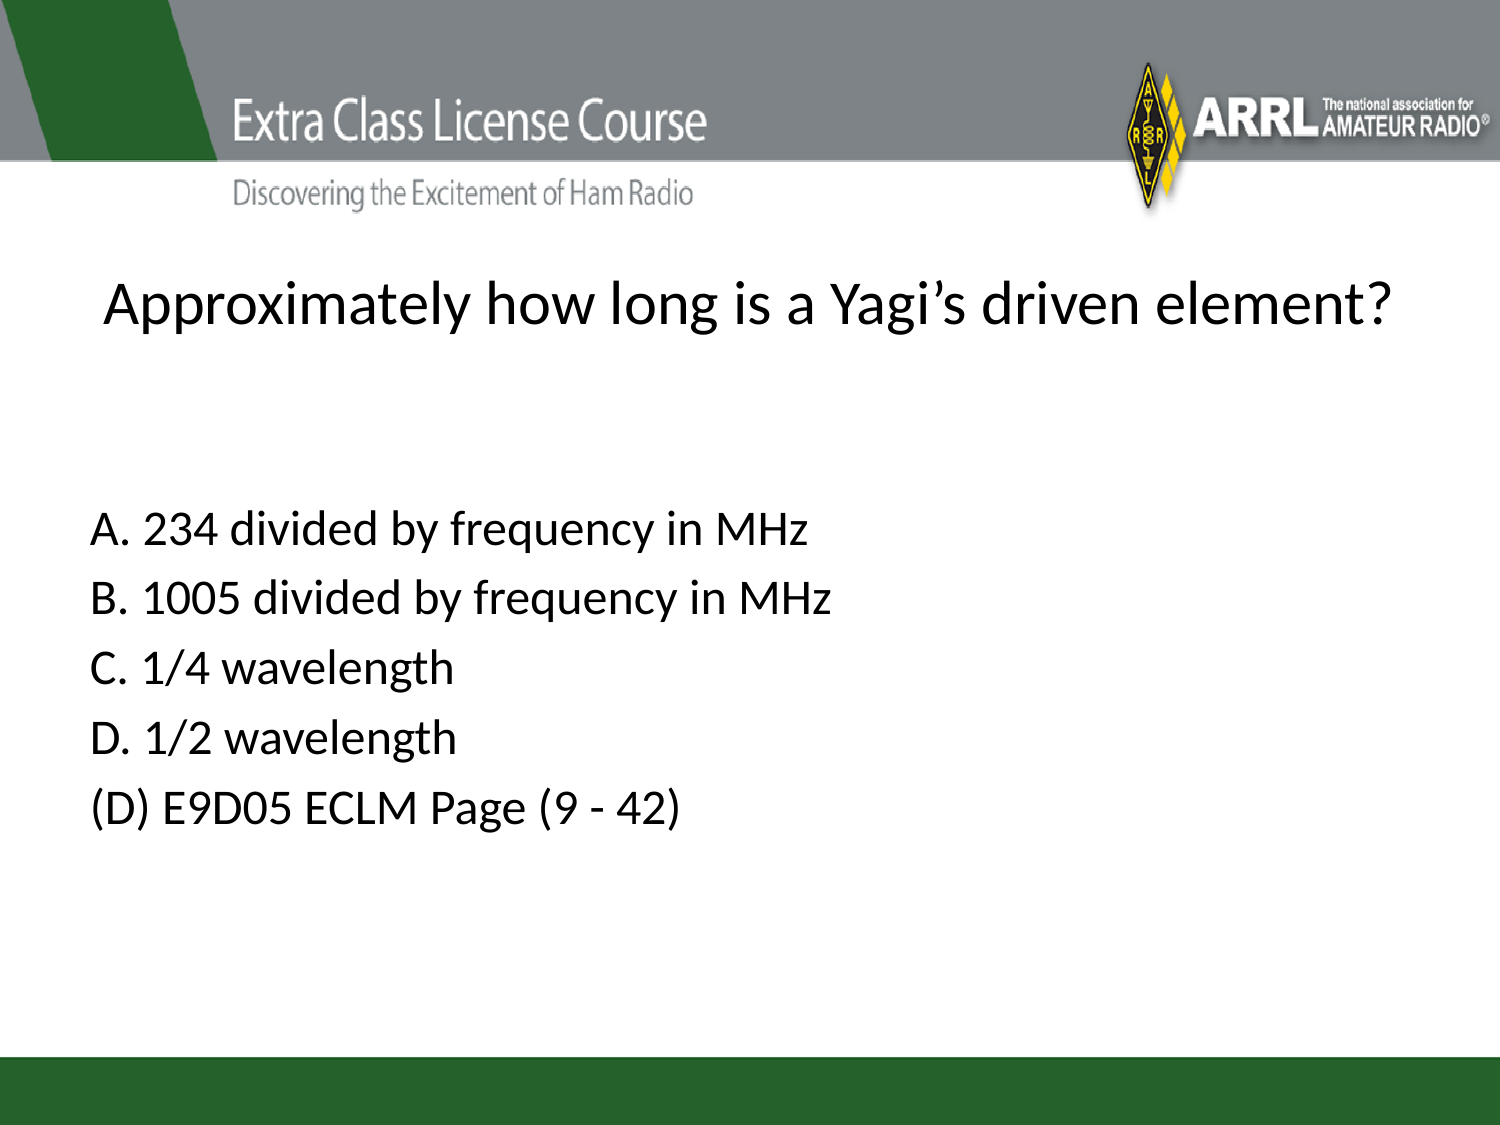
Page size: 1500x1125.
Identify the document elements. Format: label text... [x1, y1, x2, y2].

picture [0, 0, 1500, 1125]
list A. 234 divided by frequency in MHz B. 1005 divided by frequency in MHz C. 1/4 wavelength D. 1/2 wavelength (D) E9D05 ECLM Page (9 - 42) [75, 487, 1425, 1005]
title Approximately how long is a Yagi’s driven element? [75, 254, 1425, 435]
